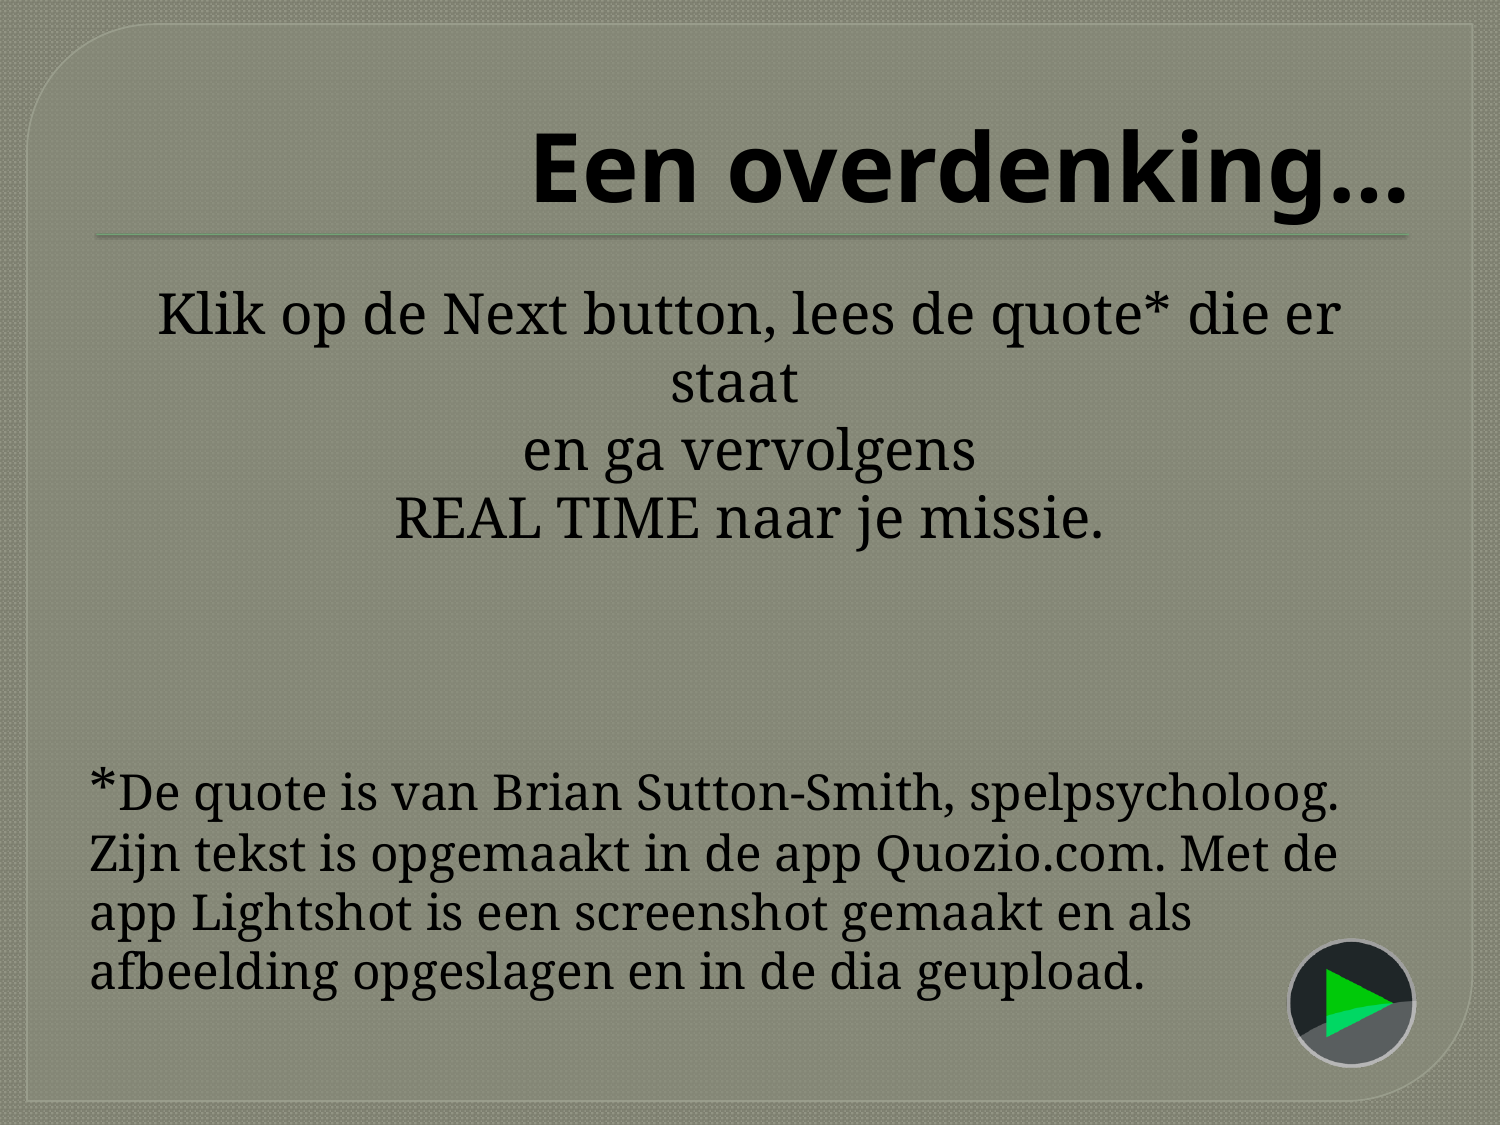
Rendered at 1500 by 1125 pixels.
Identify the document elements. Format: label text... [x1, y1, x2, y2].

list Klik op de Next button, lees de quote* die er staat en ga vervolgens REAL TIME naar je missie. *De quote is van Brian Sutton-Smith, spelpsycholoog. Zijn tekst is opgemaakt in de app Quozio.com. Met de app Lightshot is een screenshot gemaakt en als afbeelding opgeslagen en in de dia geupload. [75, 270, 1425, 1013]
picture [1269, 920, 1434, 1085]
title Een overdenking… [75, 41, 1425, 230]
